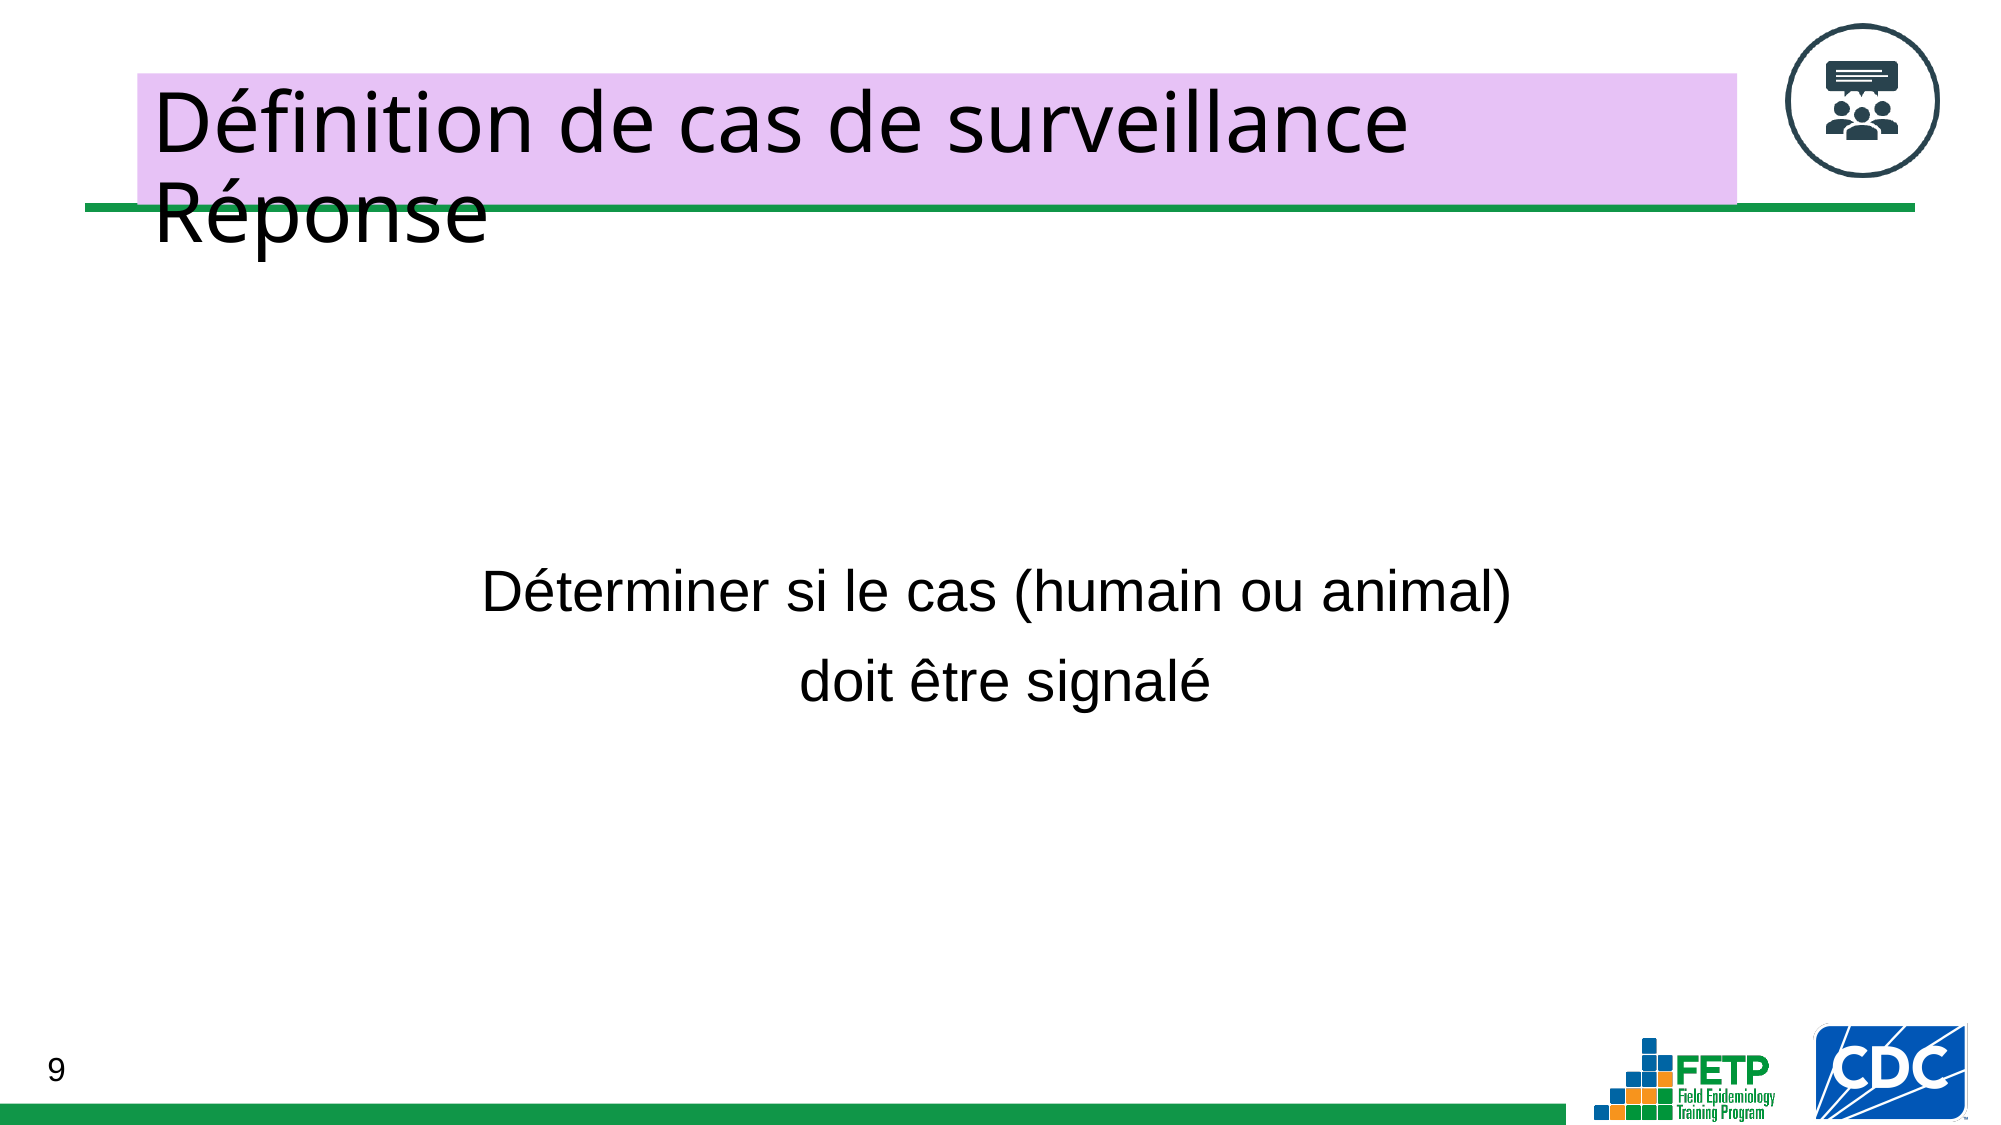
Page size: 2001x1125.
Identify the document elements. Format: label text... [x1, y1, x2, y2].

picture [1813, 1023, 1968, 1122]
title Définition de cas de surveillance Réponse [137, 73, 1738, 205]
list Déterminer si le cas (humain ou animal) doit être signalé [137, 242, 1875, 1024]
picture [1785, 23, 1940, 178]
picture [1594, 1038, 1775, 1122]
